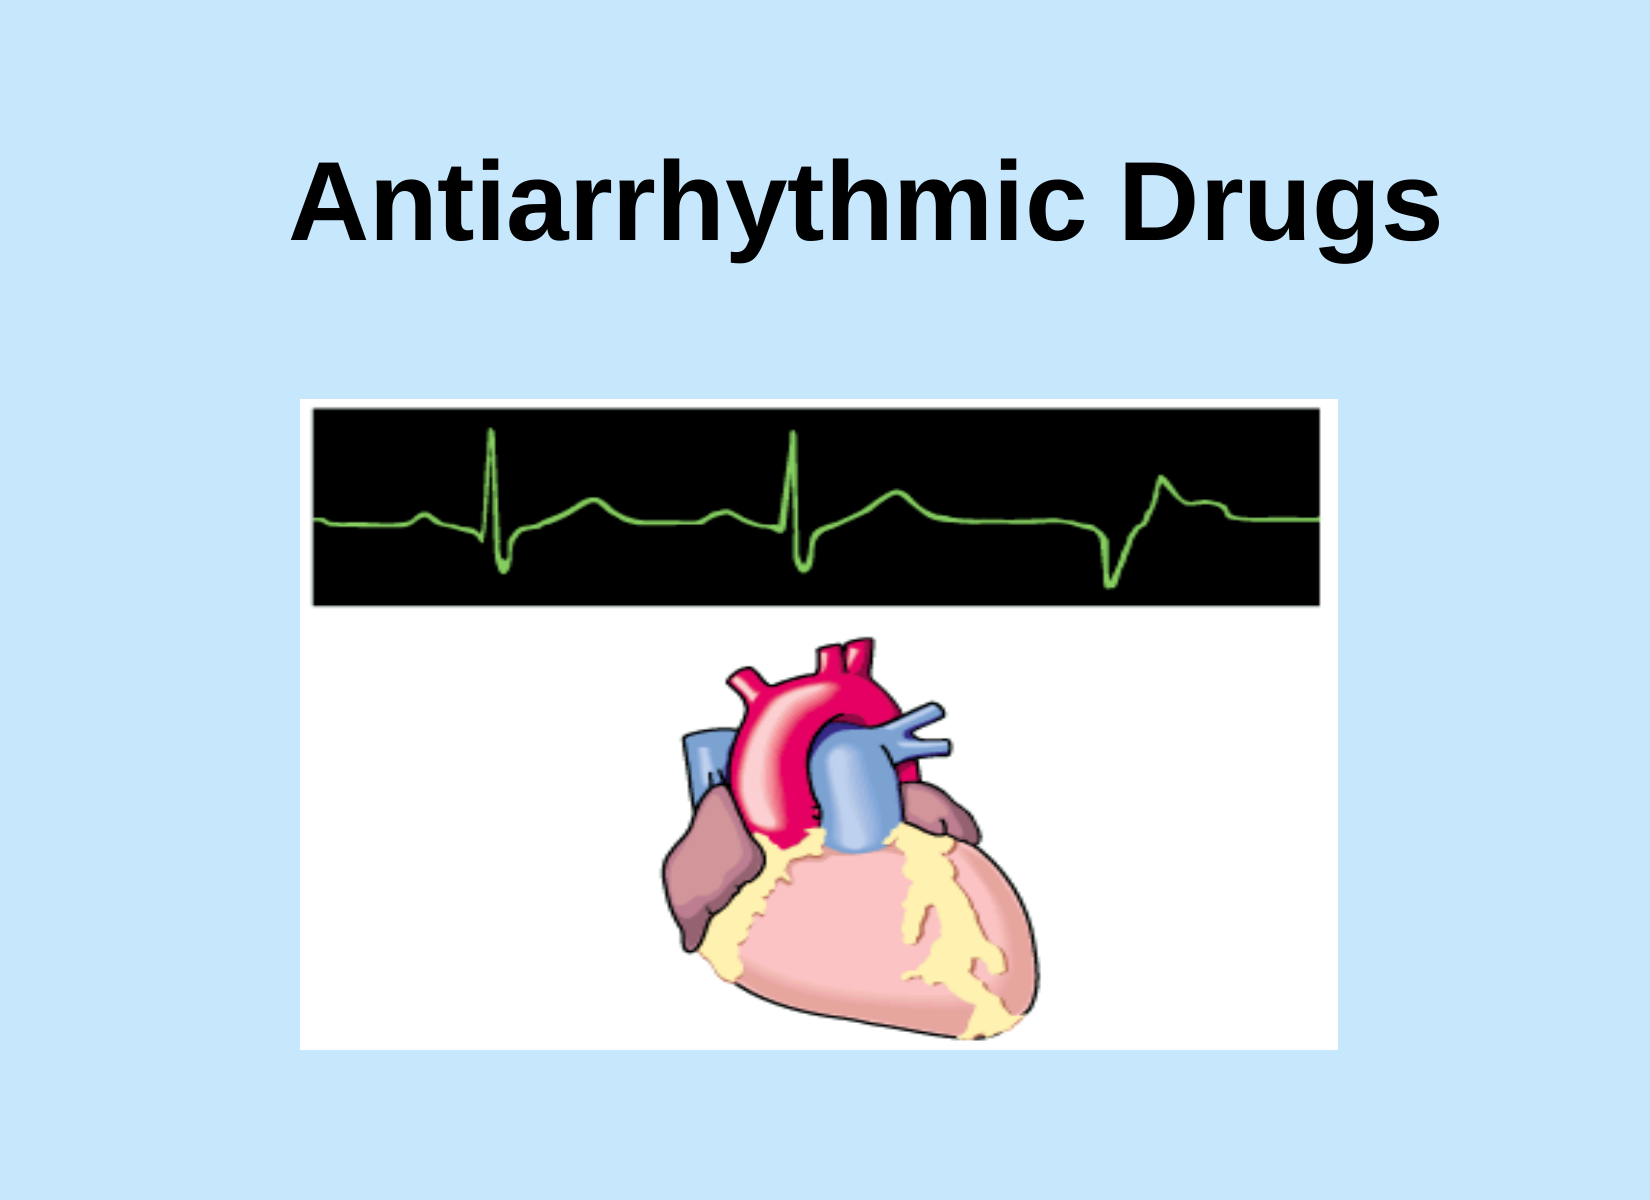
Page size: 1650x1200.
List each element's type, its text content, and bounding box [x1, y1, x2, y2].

title Antiarrhythmic Drugs [165, 66, 1568, 324]
picture [299, 399, 1338, 1051]
